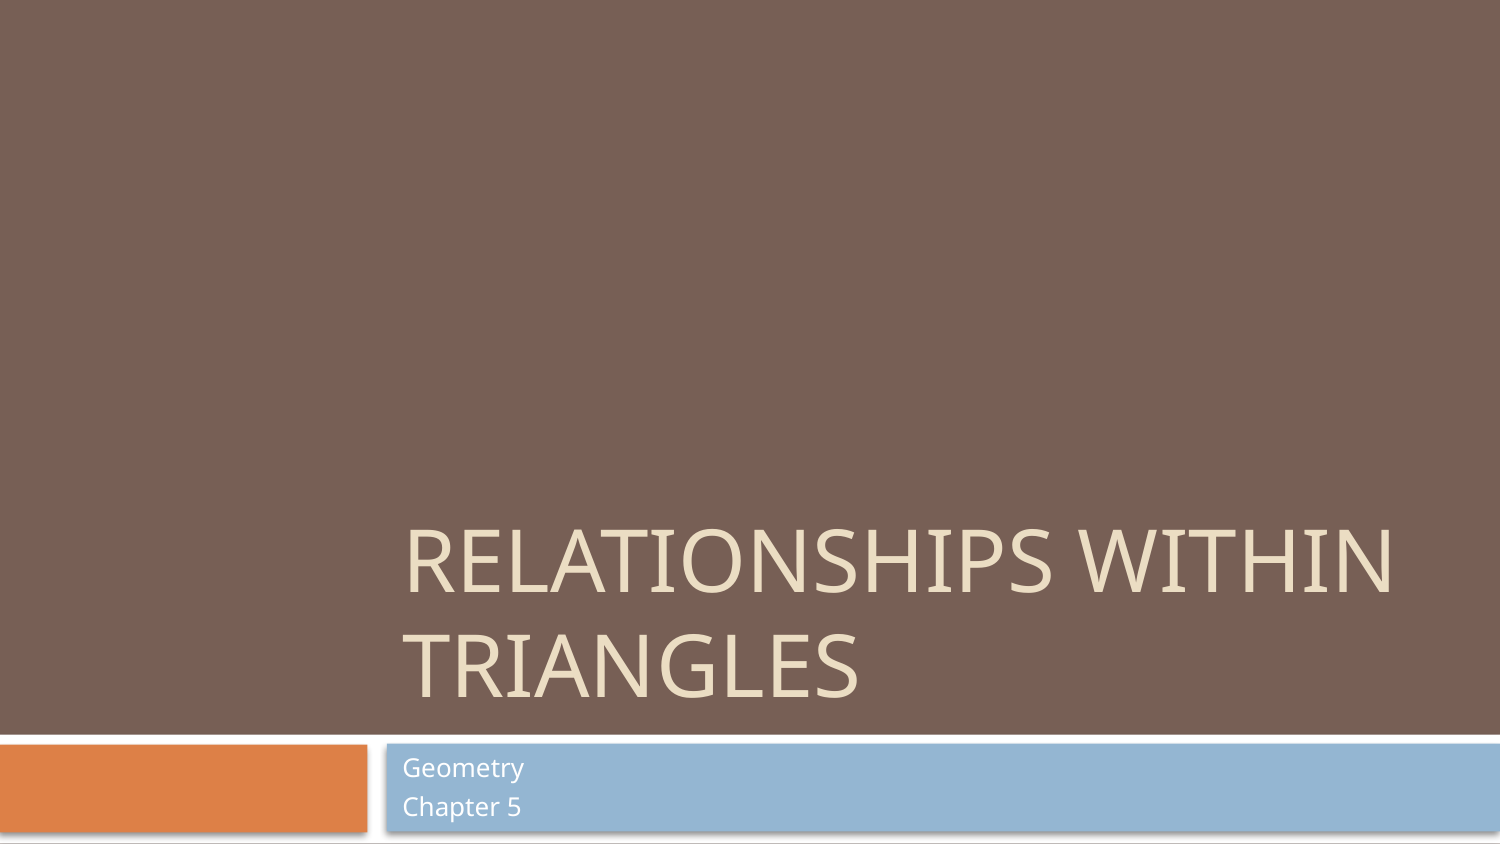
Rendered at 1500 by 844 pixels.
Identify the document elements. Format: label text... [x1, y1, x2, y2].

title Relationships within Triangles [387, 496, 1450, 722]
subtitle Geometry Chapter 5 [387, 744, 1488, 829]
